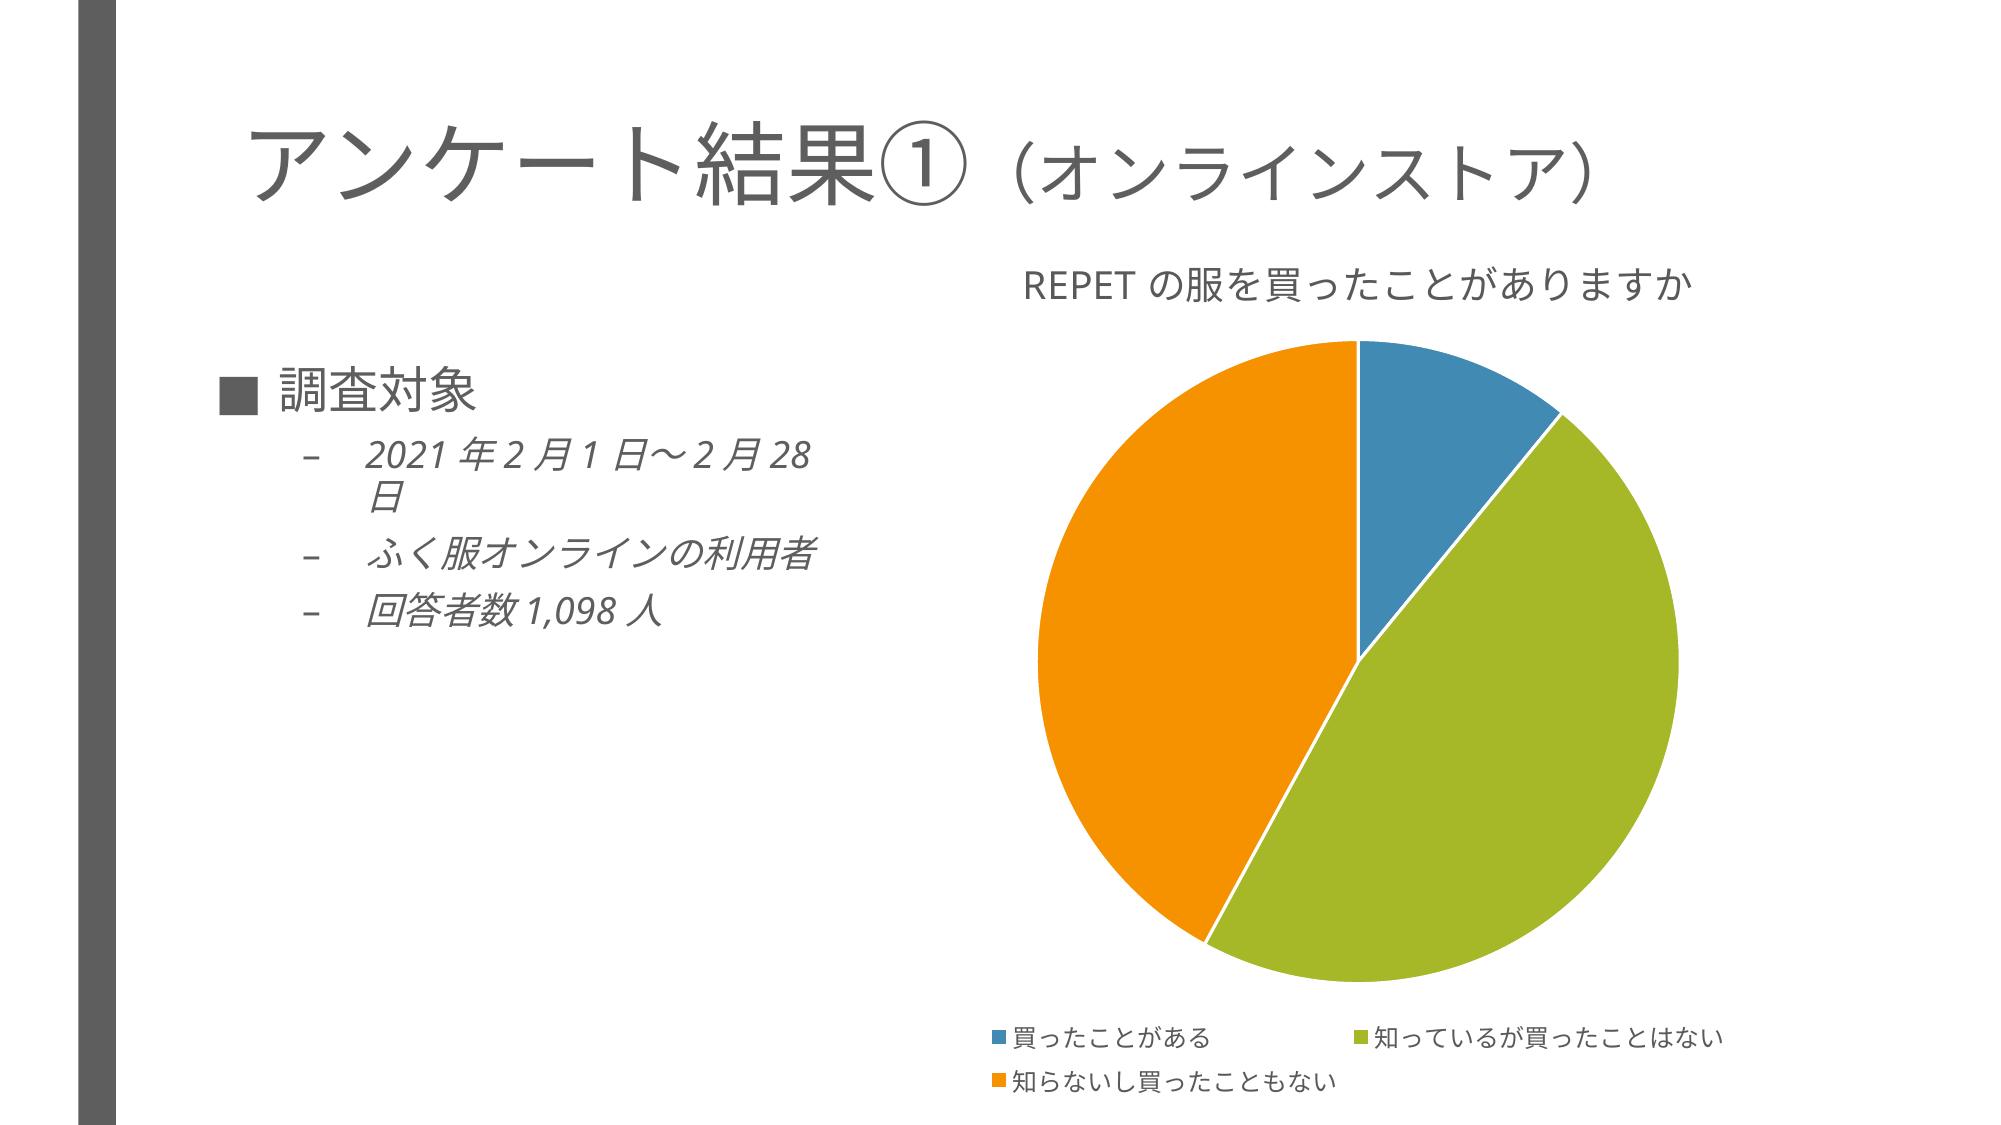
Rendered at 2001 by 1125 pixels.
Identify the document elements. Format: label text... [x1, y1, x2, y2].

title アンケート結果①（オンラインストア） [225, 112, 1800, 356]
list 調査対象 2021年2月1日～2月28日 ふく服オンラインの利用者 回答者数1,098人 [200, 356, 794, 661]
chart [794, 216, 1923, 1106]
